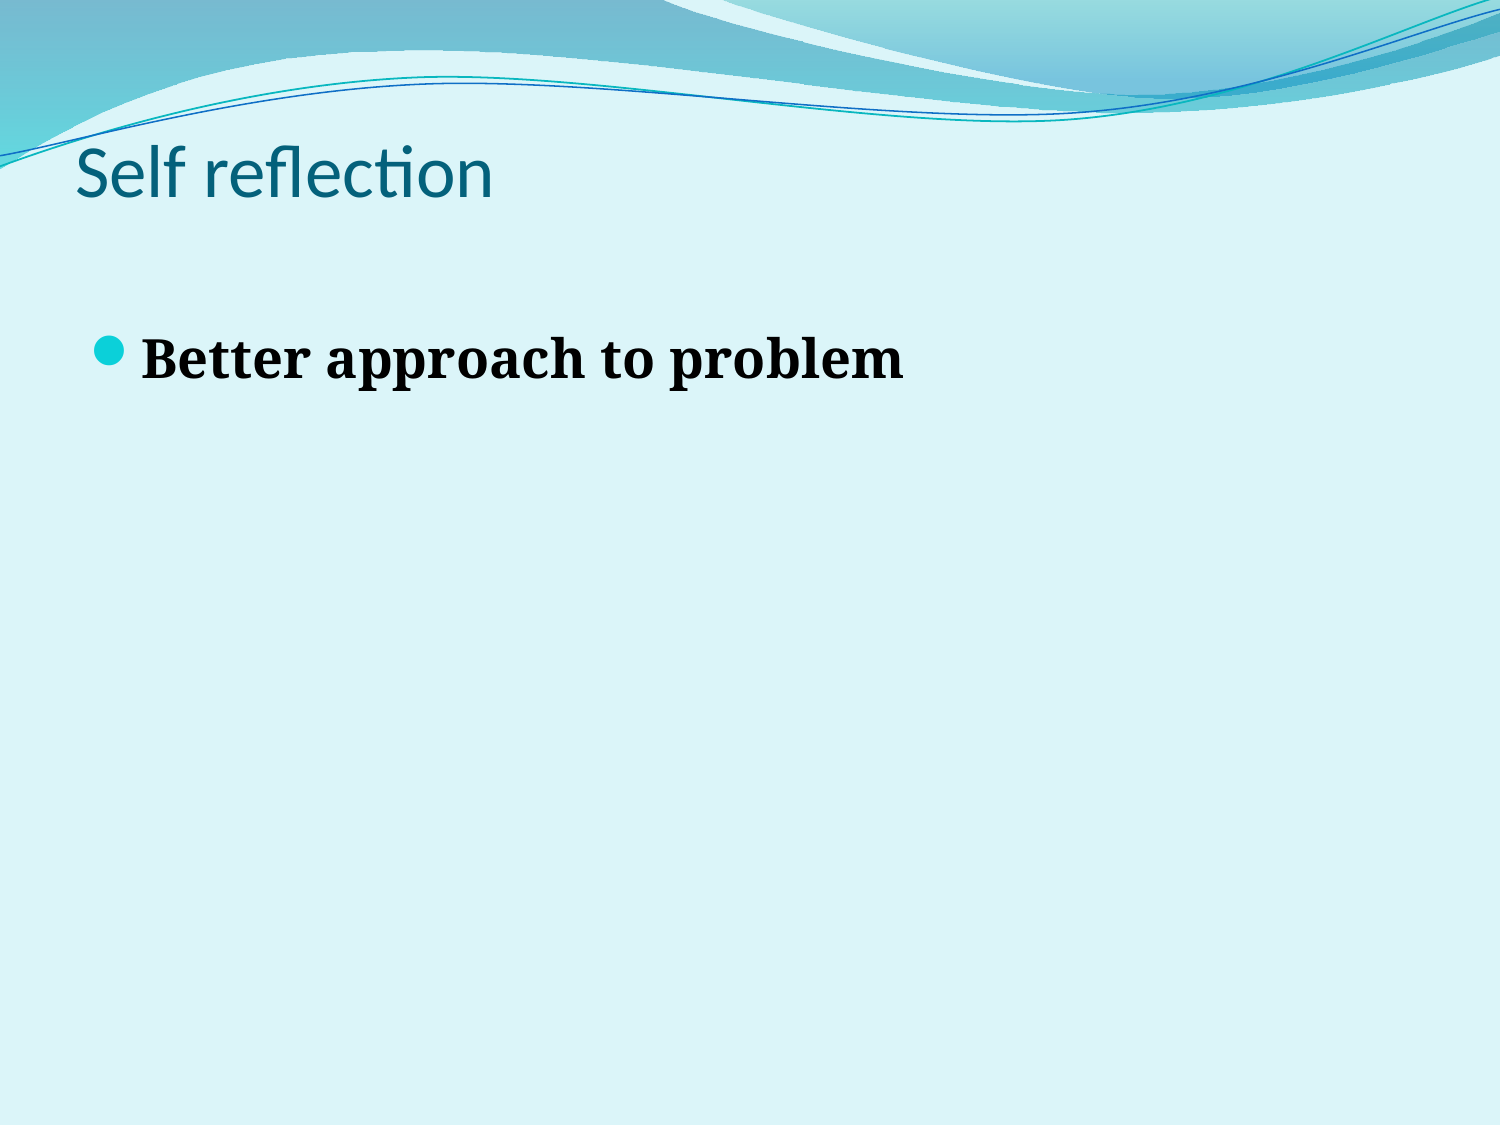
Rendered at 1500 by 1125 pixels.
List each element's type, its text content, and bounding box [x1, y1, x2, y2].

title Self reflection [75, 115, 1425, 303]
list Better approach to problem [75, 317, 1425, 1038]
